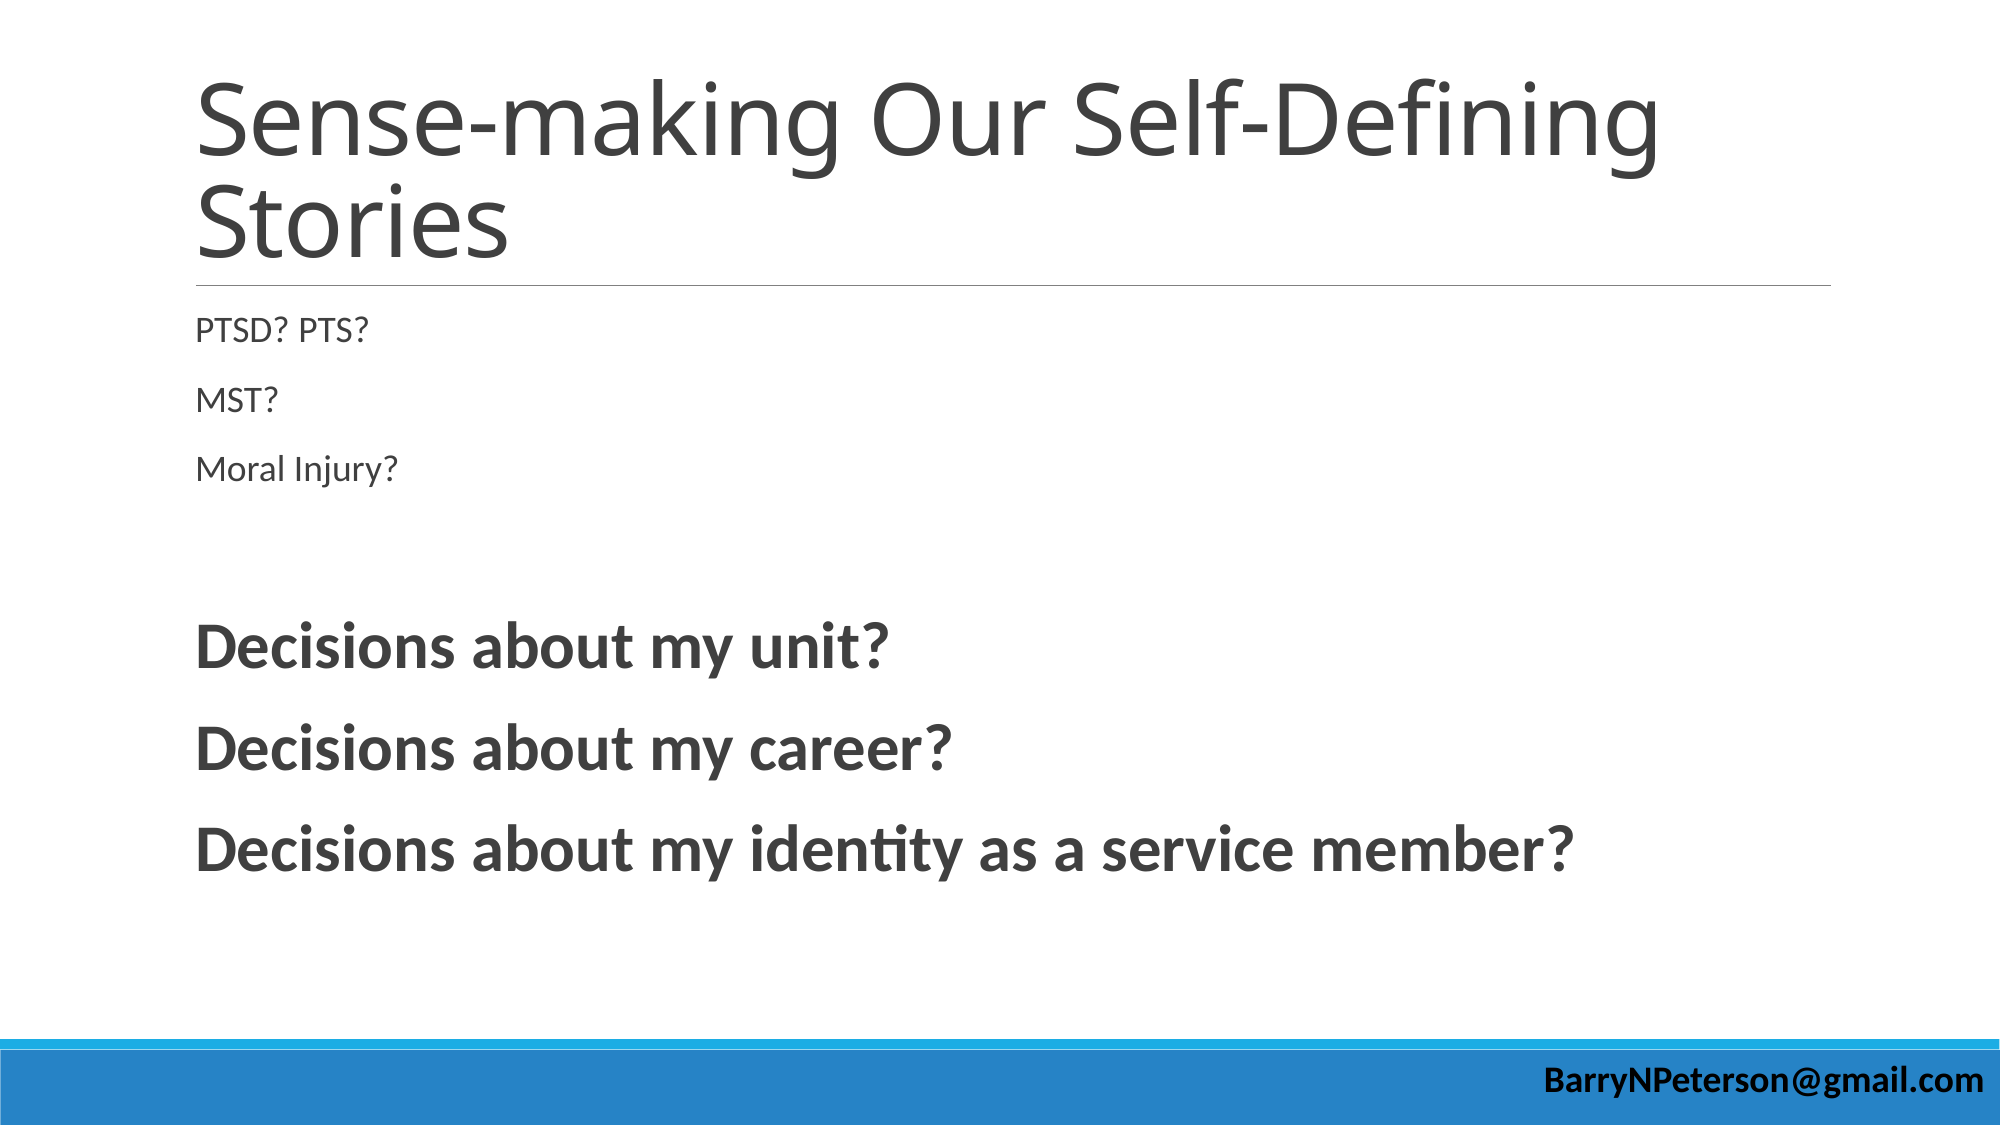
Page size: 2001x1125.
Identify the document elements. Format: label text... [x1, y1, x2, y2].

title Sense-making Our Self-Defining Stories [180, 47, 1830, 285]
text_box BarryNPeterson@gmail.com [999, 1047, 2000, 1108]
list PTSD? PTS? MST? Moral Injury? Decisions about my unit? Decisions about my career? Decisions about my identity as a service member? [180, 302, 1830, 963]
